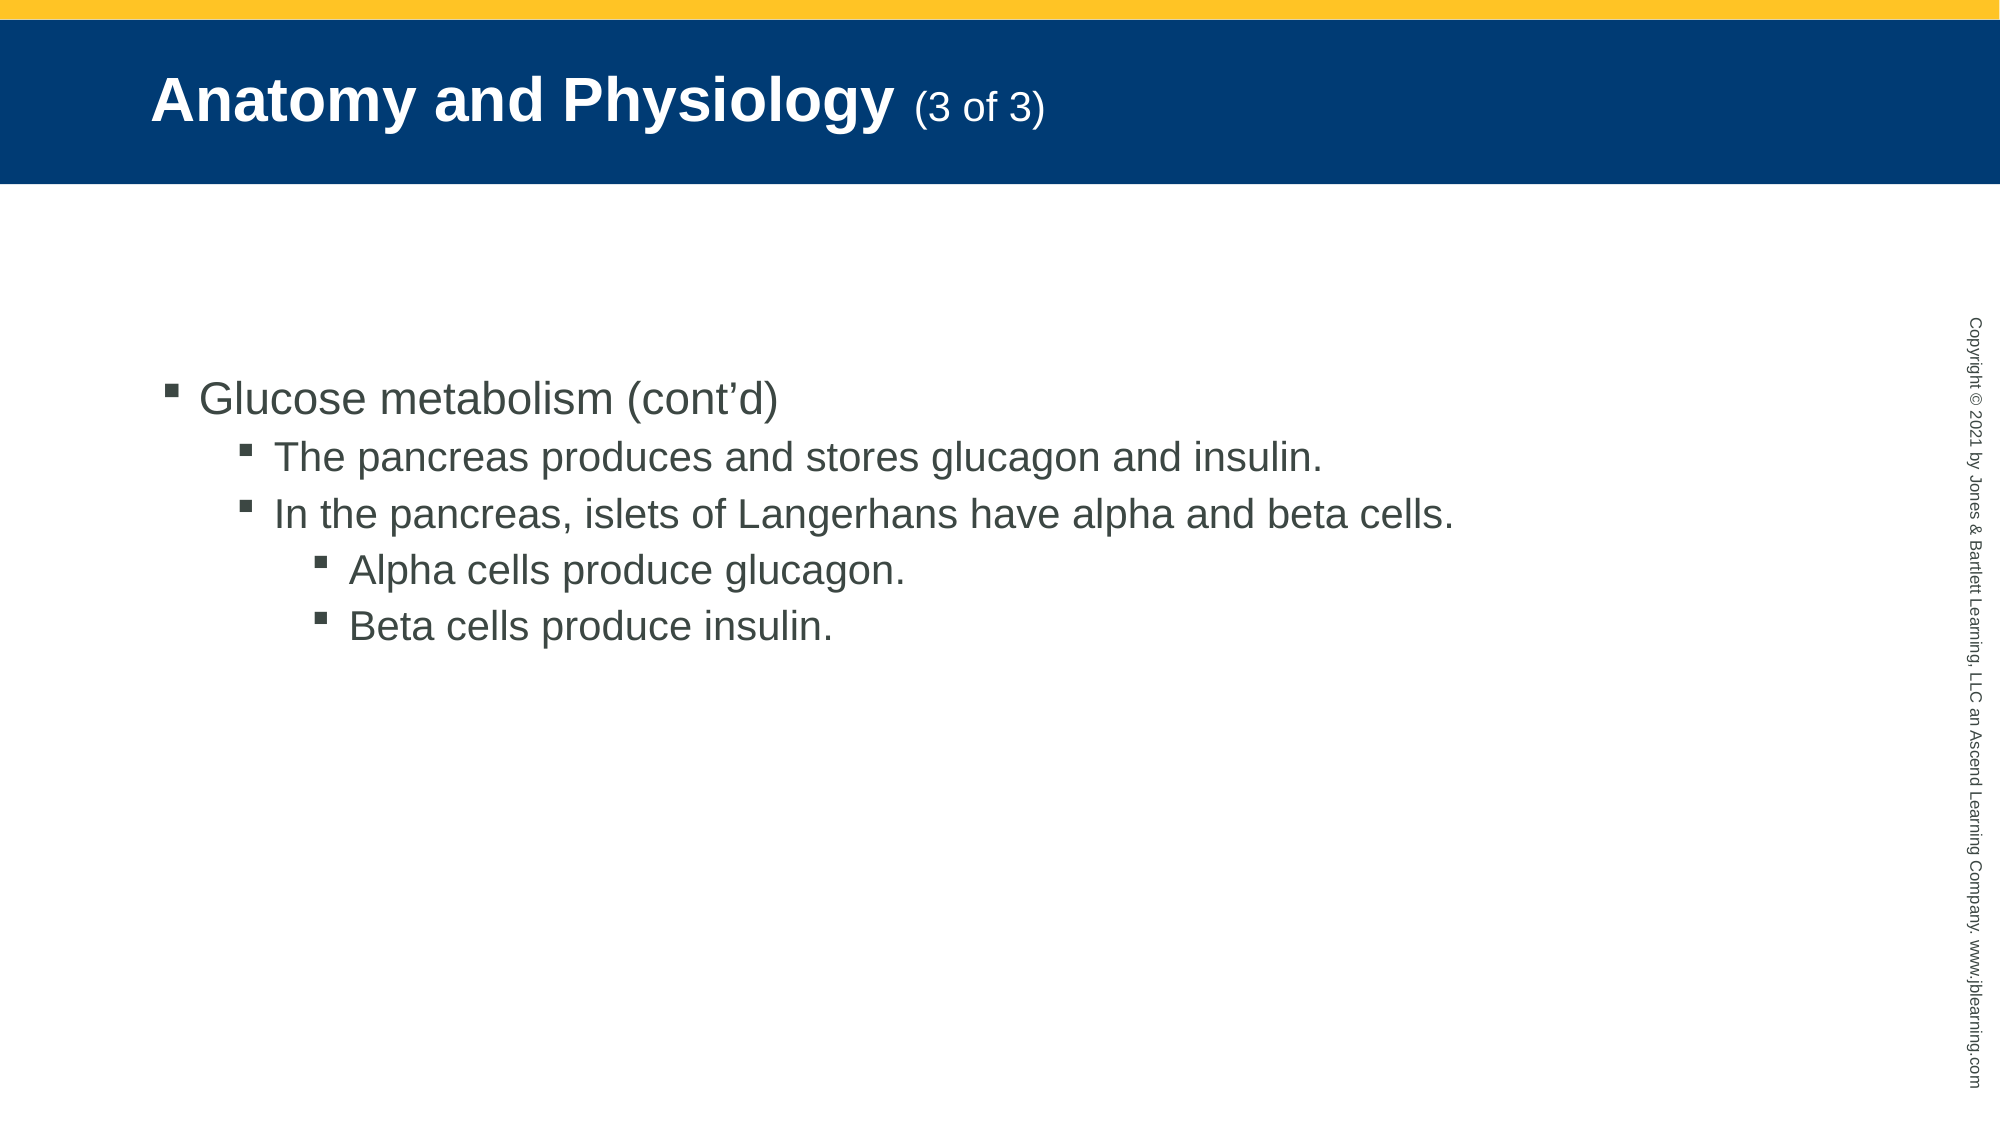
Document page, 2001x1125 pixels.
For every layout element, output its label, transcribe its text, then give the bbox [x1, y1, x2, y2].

list Glucose metabolism (cont’d) The pancreas produces and stores glucagon and insulin. In the pancreas, islets of Langerhans have alpha and beta cells. Alpha cells produce glucagon. Beta cells produce insulin. [146, 361, 1859, 1016]
title Anatomy and Physiology (3 of 3) [0, 19, 2000, 185]
